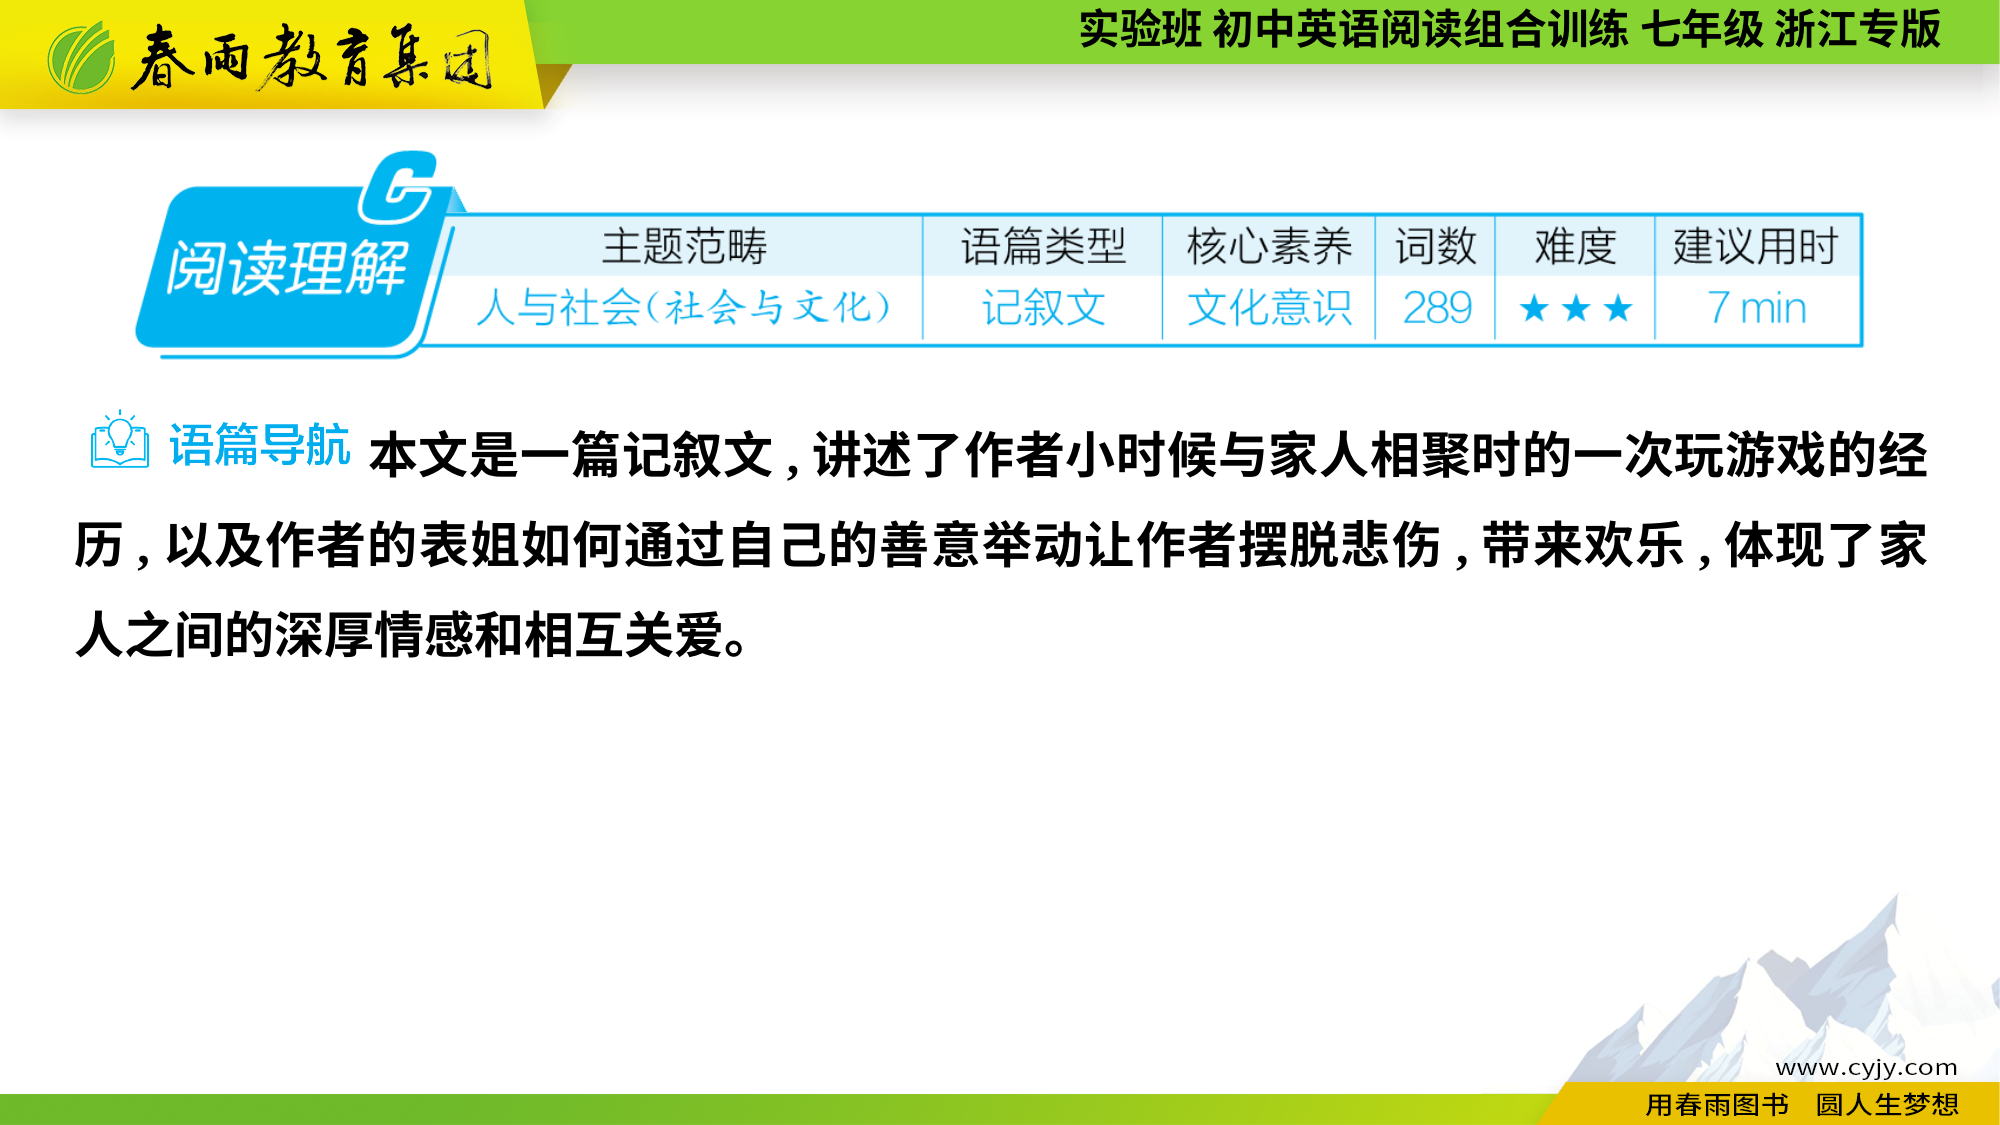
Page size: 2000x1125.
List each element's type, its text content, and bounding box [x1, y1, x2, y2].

picture [0, 0, 2000, 1125]
list 本文是一篇记叙文,讲述了作者小时候与家人相聚时的一次玩游戏的经历,以及作者的表姐如何通过自己的善意举动让作者摆脱悲伤,带来欢乐,体现了家人之间的深厚情感和相互关爱。 [59, 385, 1944, 662]
